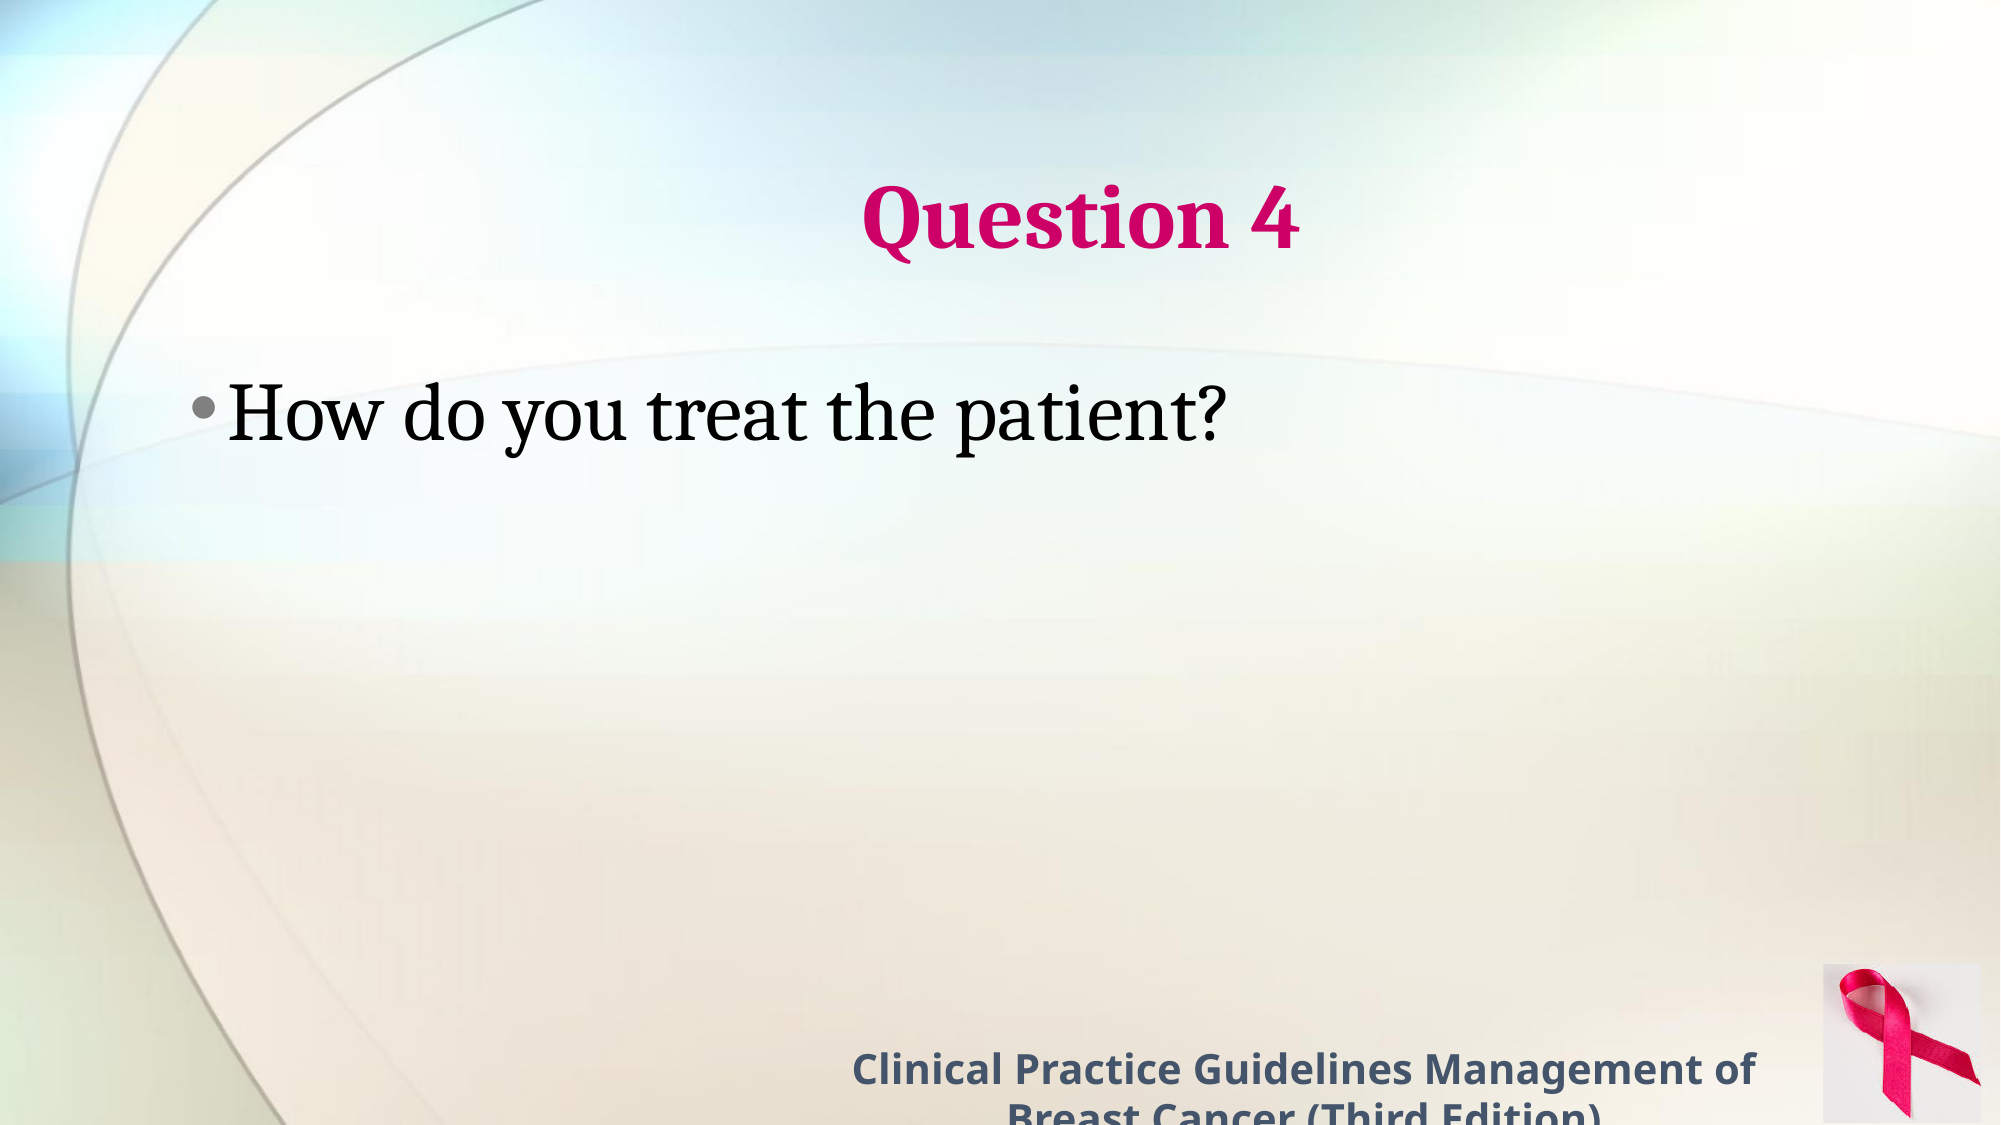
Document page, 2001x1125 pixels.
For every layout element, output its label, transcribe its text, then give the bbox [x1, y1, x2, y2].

text_box Clinical Practice Guidelines Management of Breast Cancer (Third Edition) [788, 1035, 1820, 1125]
list How do you treat the patient? [174, 349, 1755, 1010]
title Question 4 [342, 102, 1824, 321]
picture [0, 0, 2001, 1125]
